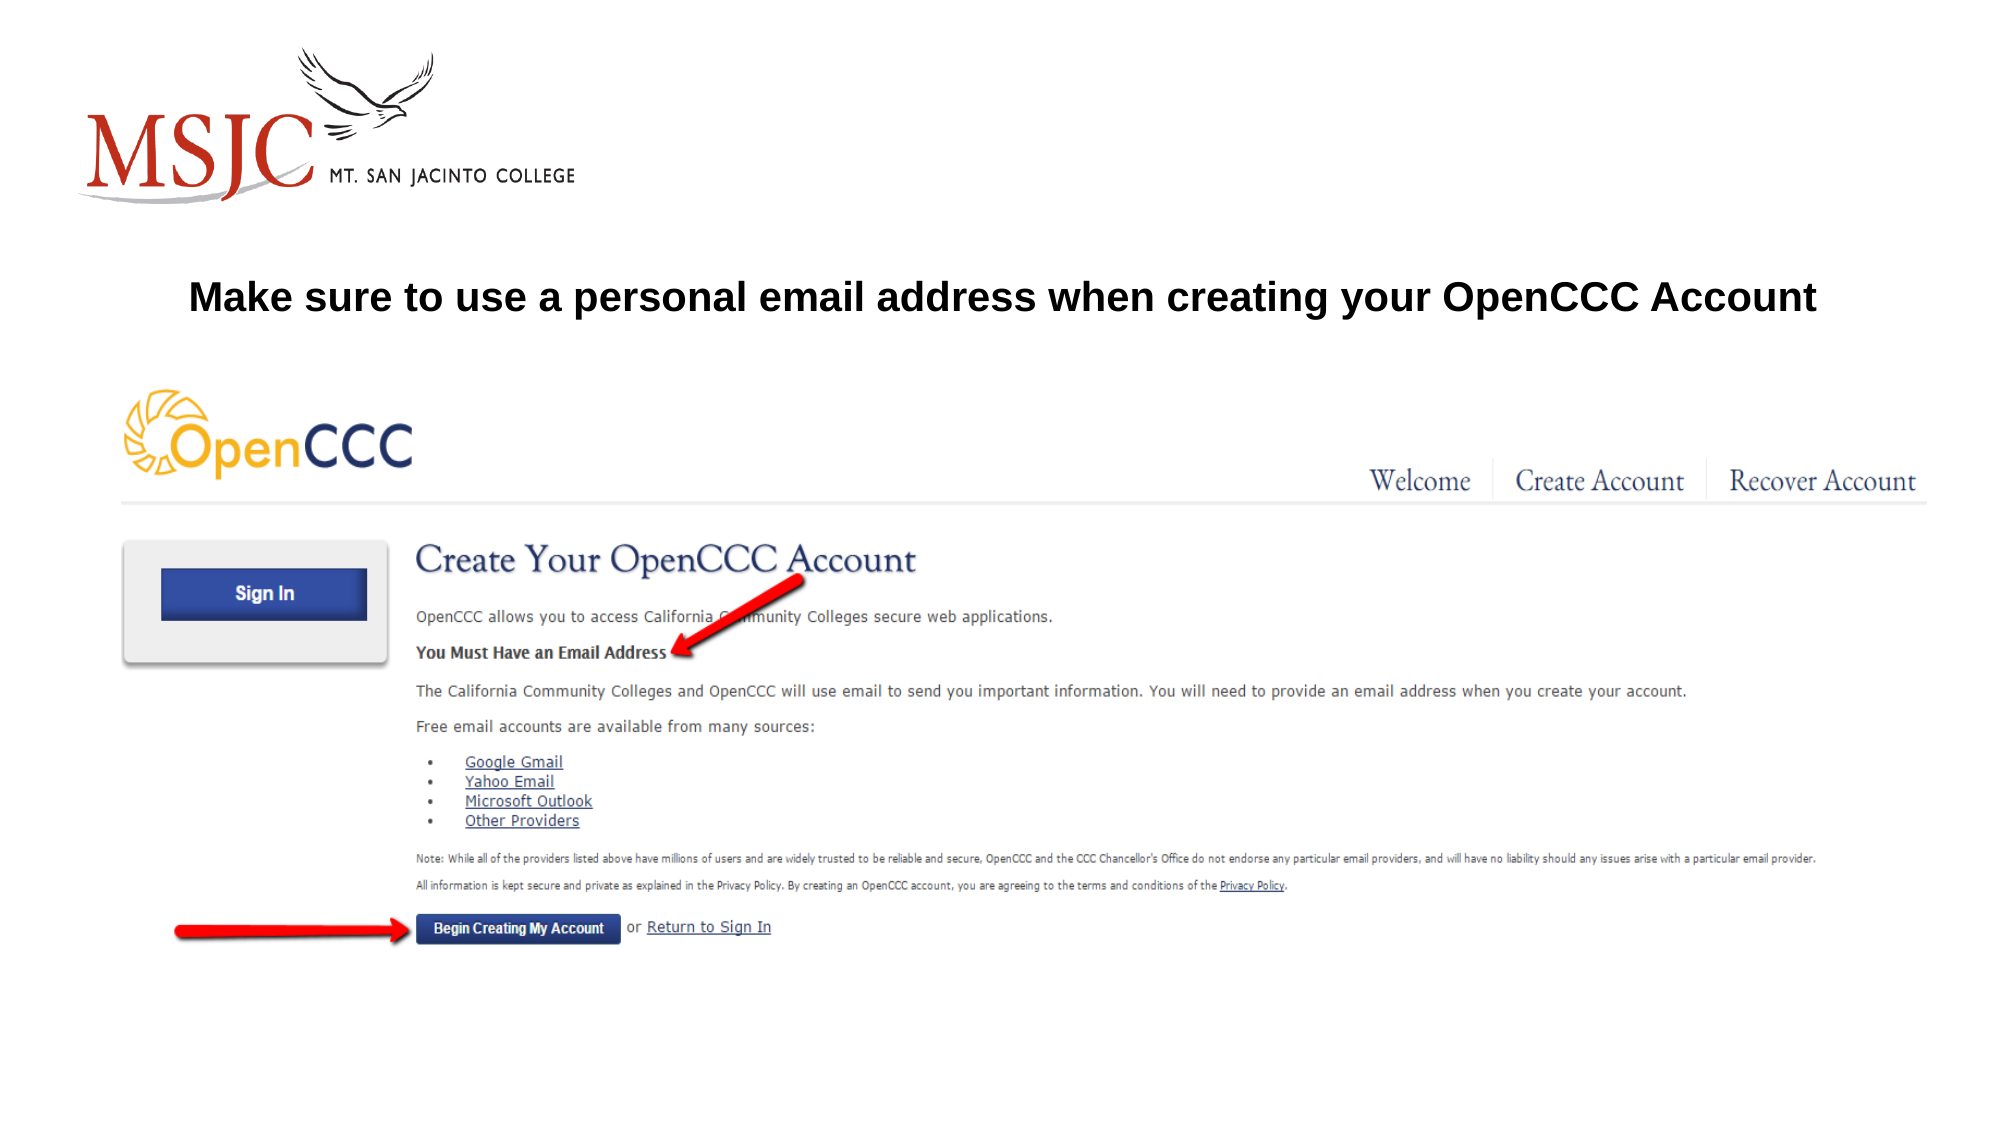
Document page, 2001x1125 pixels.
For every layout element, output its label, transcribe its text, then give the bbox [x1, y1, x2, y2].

title Make sure to use a personal email address when creating your OpenCCC Account [140, 244, 1866, 352]
picture [77, 47, 576, 204]
picture [121, 378, 1927, 969]
